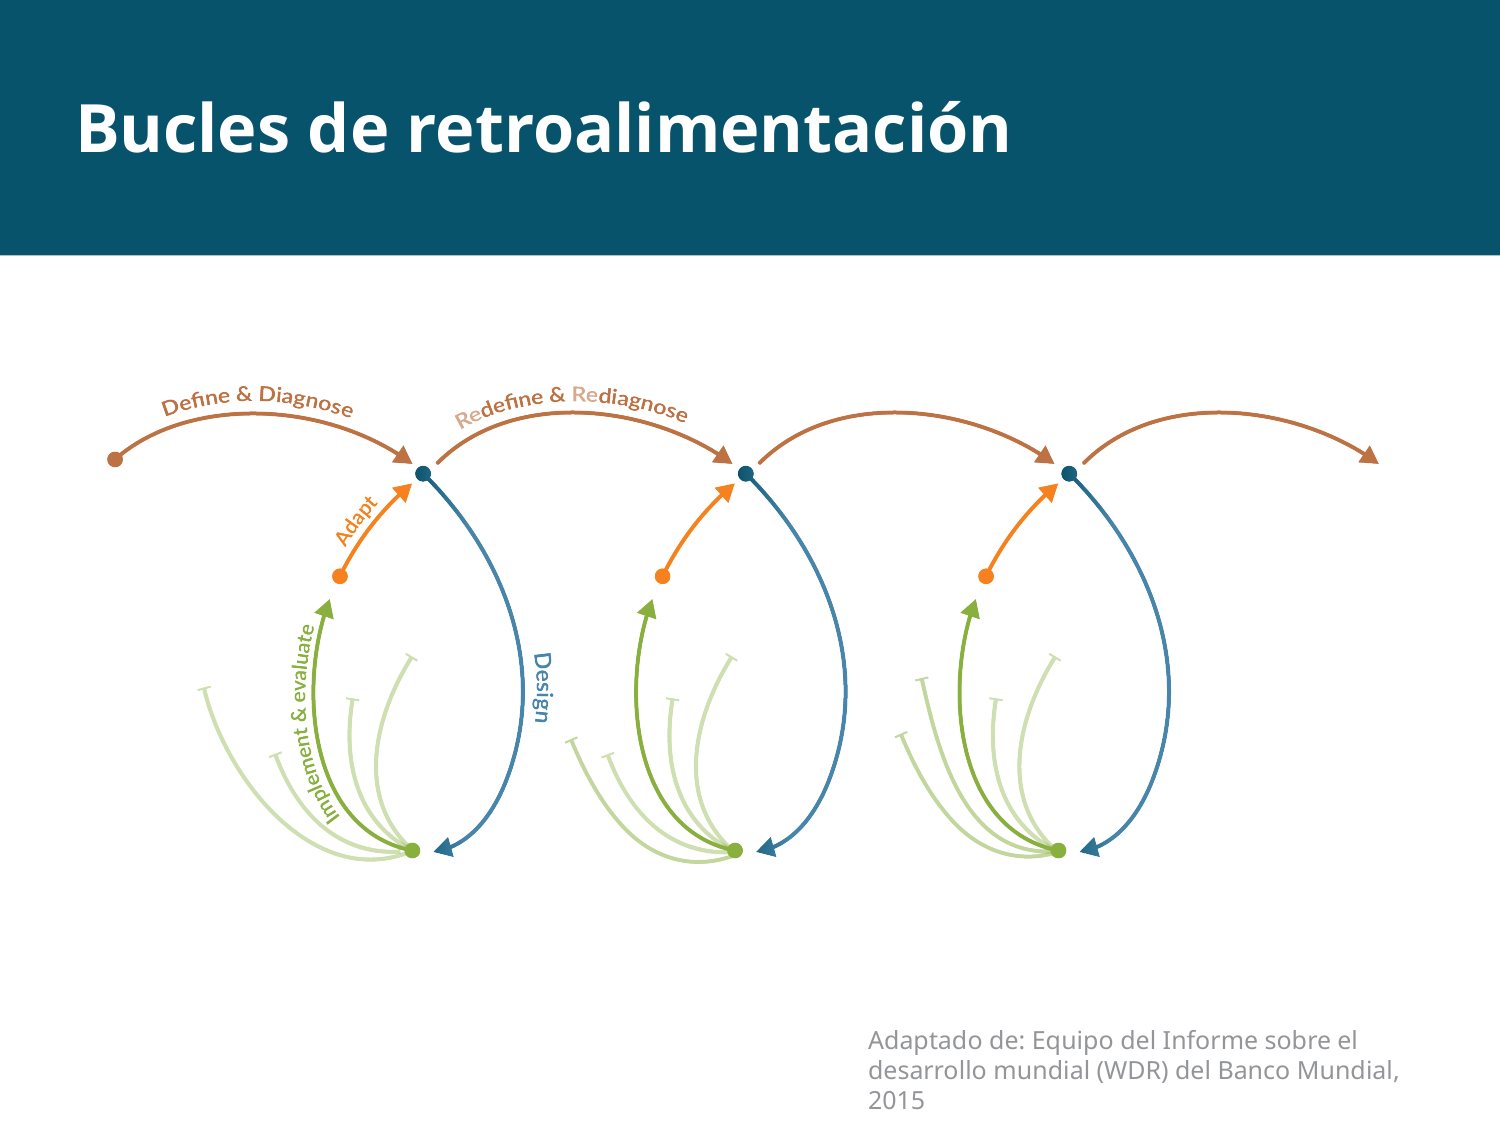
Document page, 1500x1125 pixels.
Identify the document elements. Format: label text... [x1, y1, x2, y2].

title Bucles de retroalimentación [72, 83, 1063, 274]
picture [59, 351, 1441, 938]
text_box [0, 0, 1500, 256]
text_box Adaptado de: Equipo del Informe sobre el desarrollo mundial (WDR) del Banco Mundial, 2015 [865, 1022, 1441, 1115]
